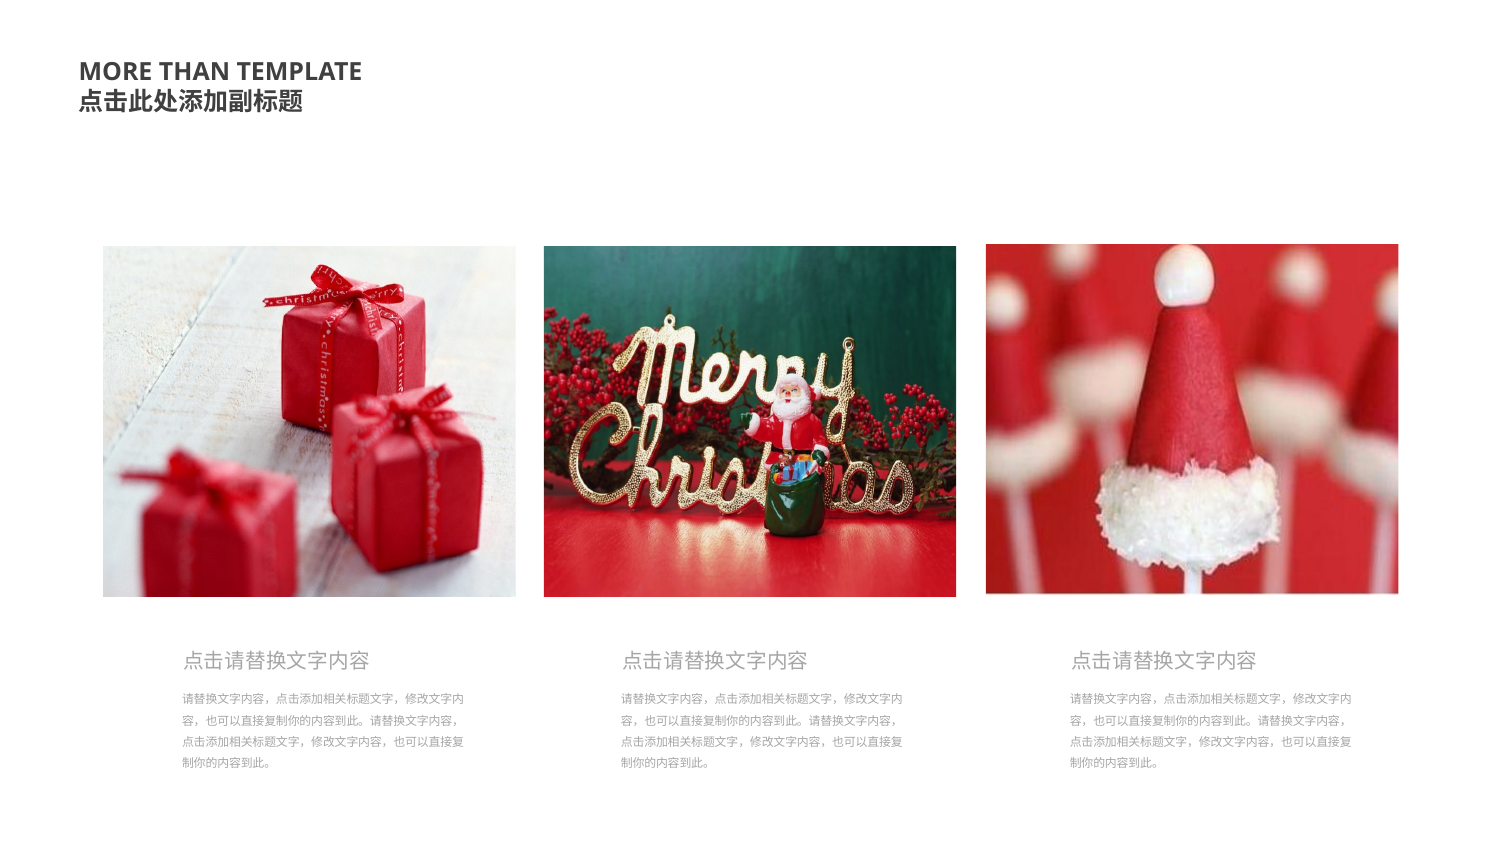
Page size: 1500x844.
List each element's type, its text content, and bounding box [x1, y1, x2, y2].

text_box 请替换文字内容，点击添加相关标题文字，修改文字内容，也可以直接复制你的内容到此。请替换文字内容，点击添加相关标题文字，修改文字内容，也可以直接复制你的内容到此。 [609, 679, 926, 776]
text_box 点击请替换文字内容 [610, 641, 821, 679]
text_box 点击请替换文字内容 [1059, 641, 1270, 679]
text_box 请替换文字内容，点击添加相关标题文字，修改文字内容，也可以直接复制你的内容到此。请替换文字内容，点击添加相关标题文字，修改文字内容，也可以直接复制你的内容到此。 [1058, 679, 1375, 776]
text_box 请替换文字内容，点击添加相关标题文字，修改文字内容，也可以直接复制你的内容到此。请替换文字内容，点击添加相关标题文字，修改文字内容，也可以直接复制你的内容到此。 [170, 679, 487, 776]
text_box MORE THAN TEMPLATE 点击此处添加副标题 [58, 45, 792, 126]
text_box [542, 244, 958, 599]
text_box [101, 244, 518, 599]
text_box [984, 243, 1400, 597]
text_box 点击请替换文字内容 [171, 641, 382, 679]
